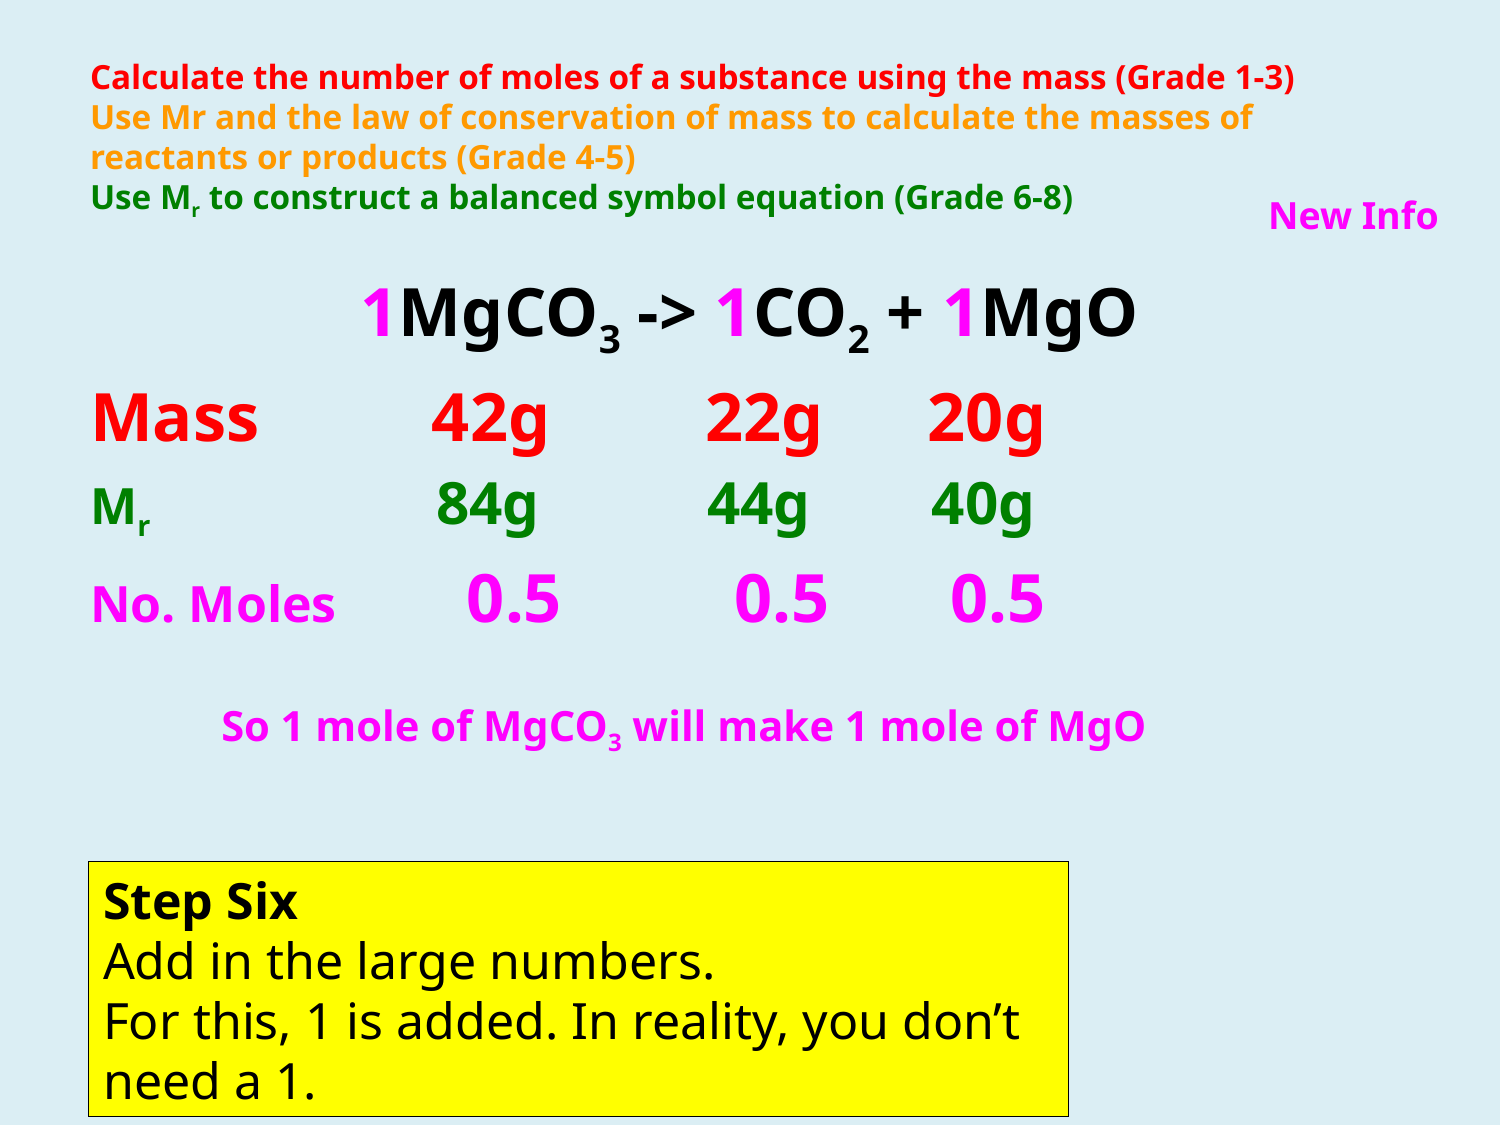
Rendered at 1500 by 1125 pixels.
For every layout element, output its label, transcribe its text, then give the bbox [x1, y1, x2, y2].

text_box Step Six Add in the large numbers. For this, 1 is added. In reality, you don’t need a 1. [88, 861, 1069, 1117]
text_box New Info [1253, 184, 1454, 245]
list 1MgCO3 -> 1CO2 + 1MgO Mass 42g 22g 20g Mr 84g 44g 40g No. Moles 0.5 0.5 0.5 [75, 262, 1425, 1005]
text_box So 1 mole of MgCO3 will make 1 mole of MgO [206, 692, 1187, 764]
title Calculate the number of moles of a substance using the mass (Grade 1-3) Use Mr and the law of conservation of mass to calculate the masses of reactants or products (Grade 4-5) Use Mr to construct a balanced symbol equation (Grade 6-8) [75, 45, 1425, 233]
